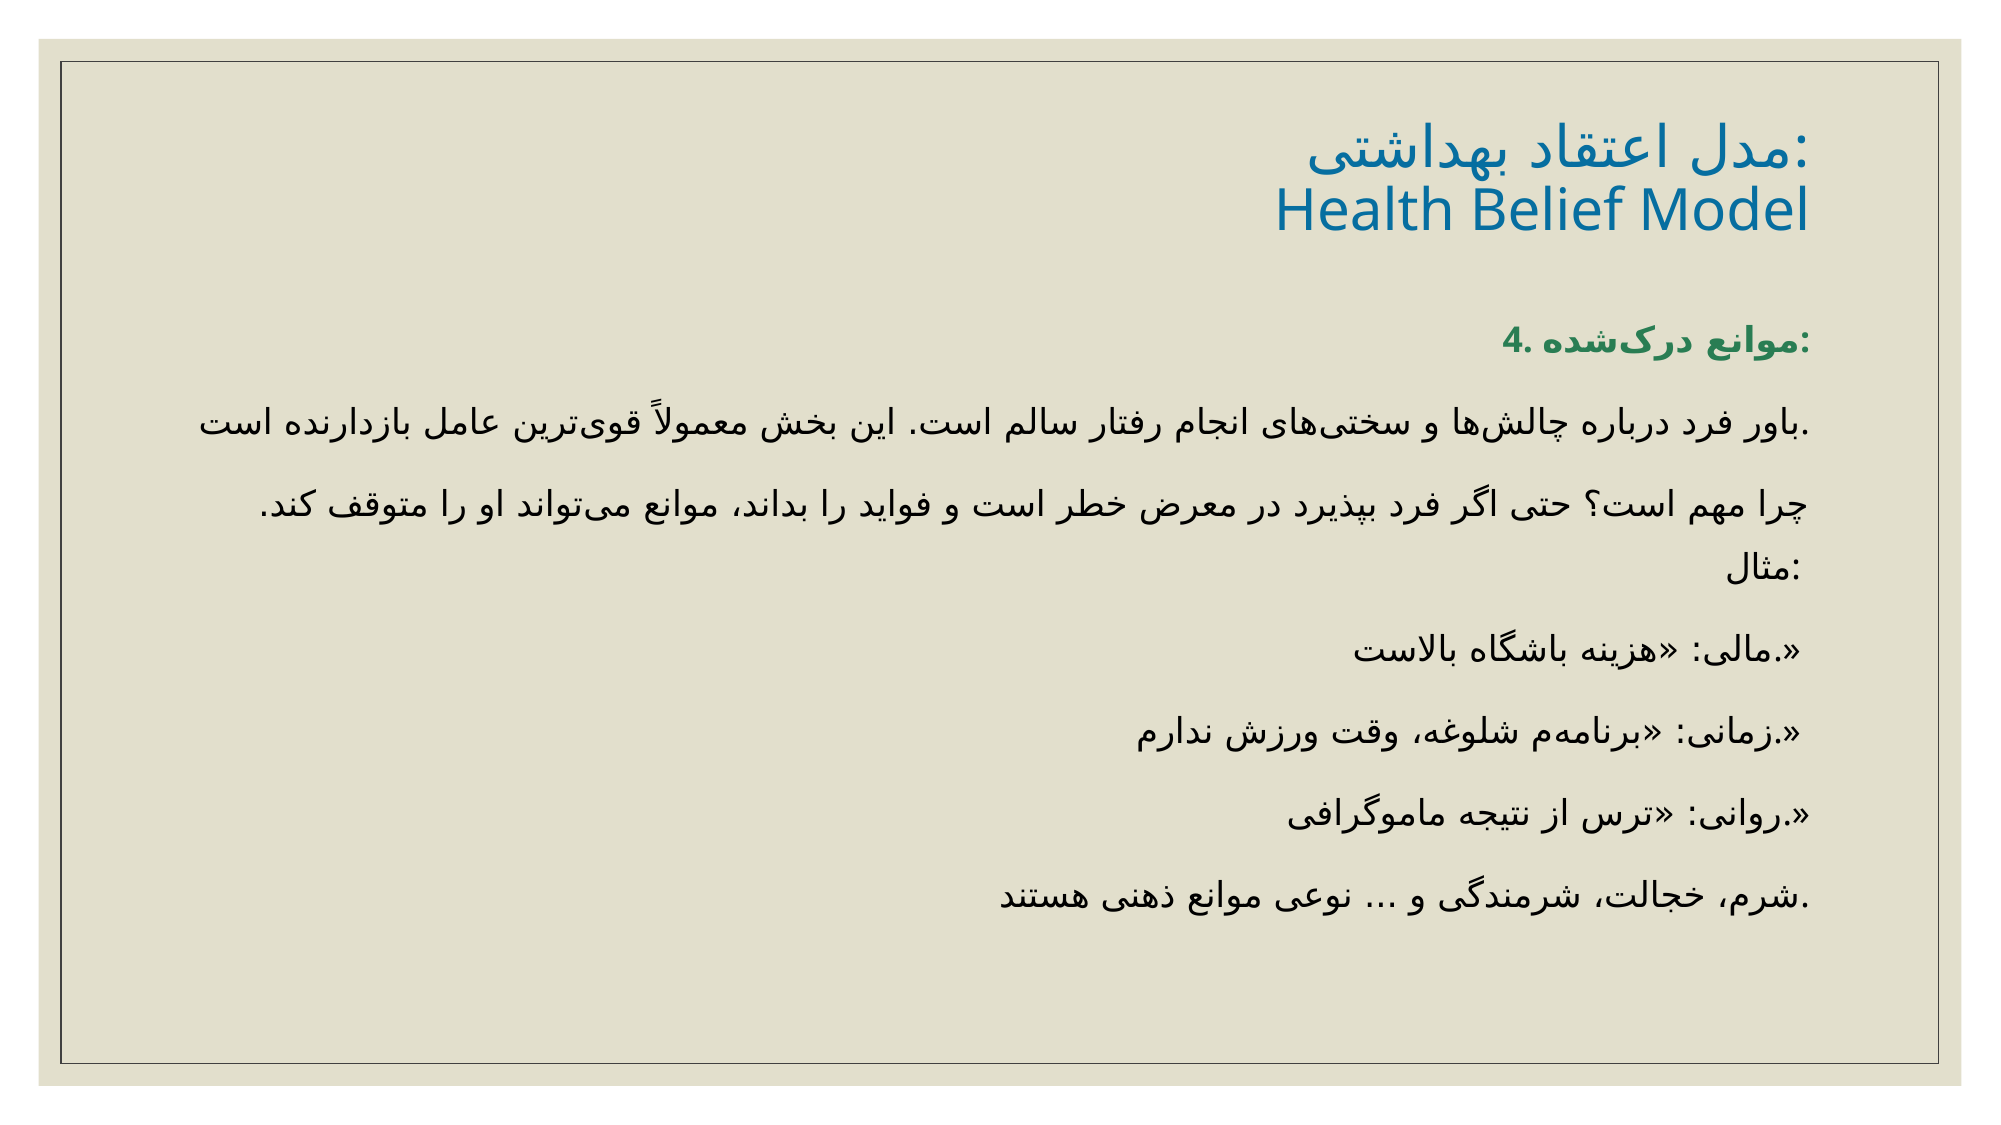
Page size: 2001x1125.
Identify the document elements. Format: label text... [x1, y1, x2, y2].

list 4. موانع درک‌شده: باور فرد درباره چالش‌ها و سختی‌های انجام رفتار سالم است. این بخش معمولاً قوی‌ترین عامل بازدارنده است. چرا مهم است؟ حتی اگر فرد بپذیرد در معرض خطر است و فواید را بداند، موانع می‌تواند او را متوقف کند. مثال: مالی: «هزینه باشگاه بالاست.» زمانی: «برنامه‌م شلوغه، وقت ورزش ندارم.» روانی: «ترس از نتیجه ماموگرافی.» شرم، خجالت، شرمندگی و ... نوعی موانع ذهنی هستند. [174, 287, 1825, 990]
title مدل اعتقاد بهداشتی: Health Belief Model [174, 105, 1825, 255]
